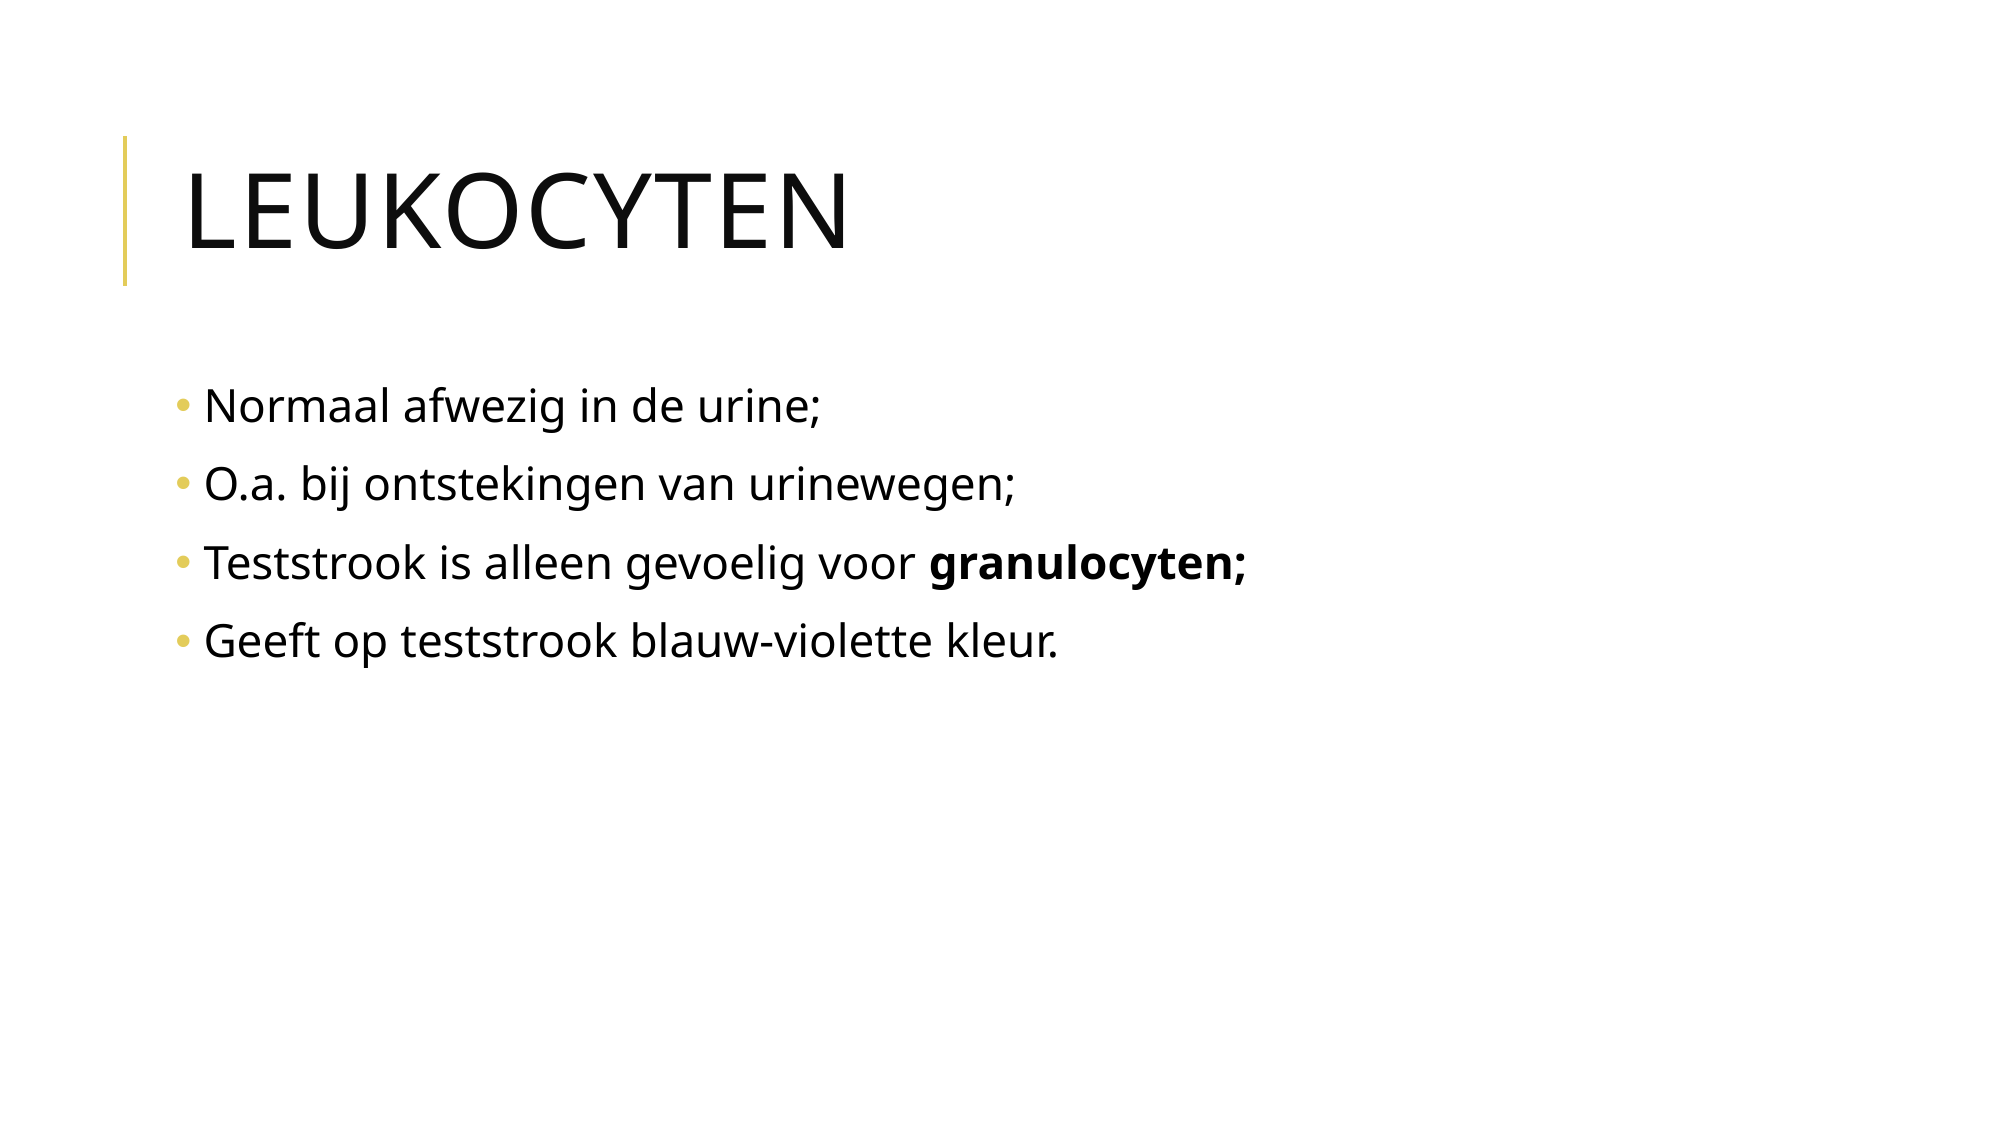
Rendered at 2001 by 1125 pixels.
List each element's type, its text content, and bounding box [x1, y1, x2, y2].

list Normaal afwezig in de urine; O.a. bij ontstekingen van urinewegen; Teststrook is alleen gevoelig voor granulocyten; Geeft op teststrook blauw-violette kleur. [168, 375, 1763, 1035]
title leukocyten [168, 96, 1763, 342]
